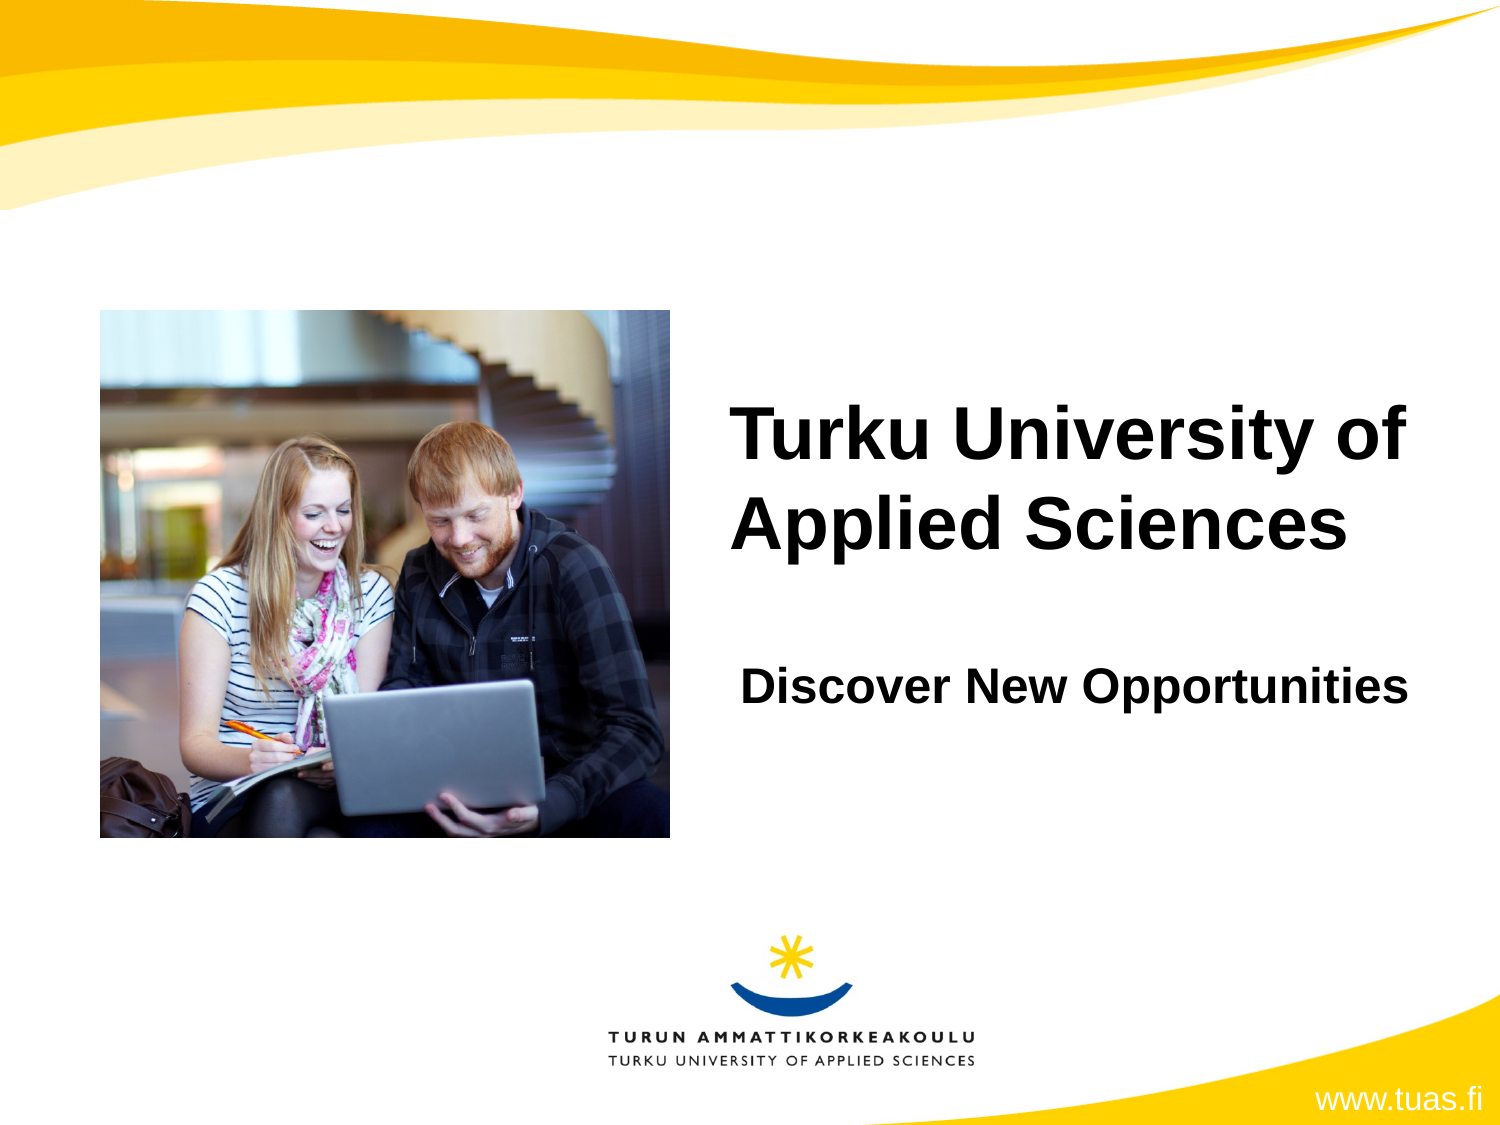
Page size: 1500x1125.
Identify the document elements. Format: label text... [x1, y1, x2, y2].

text_box Turku University of Applied Sciences [714, 376, 1453, 572]
picture [607, 932, 1500, 1125]
picture [0, 0, 1500, 210]
picture [100, 309, 670, 838]
title Discover New Opportunities [714, 656, 1436, 770]
